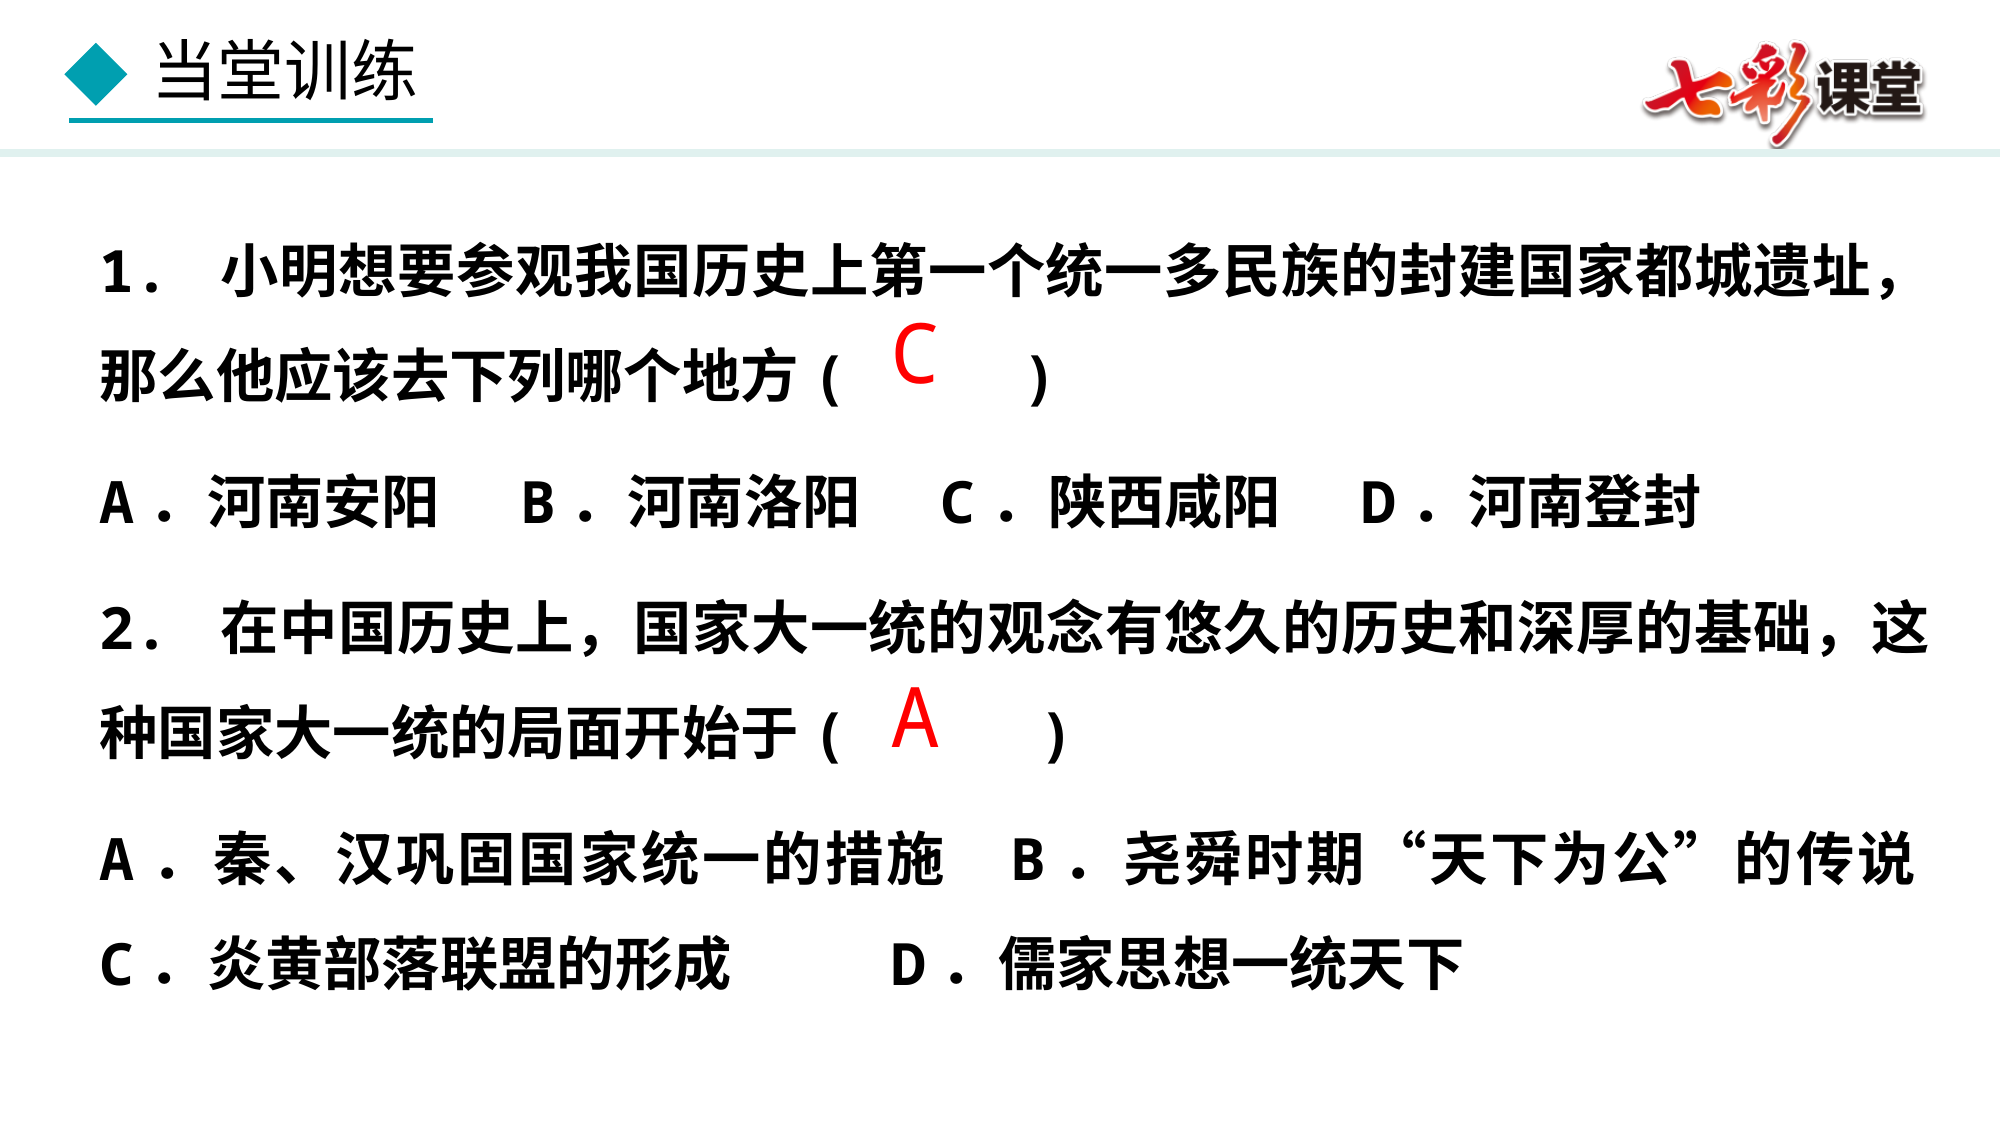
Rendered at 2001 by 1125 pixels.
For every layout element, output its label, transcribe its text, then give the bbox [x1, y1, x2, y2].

text_box 1. 小明想要参观我国历史上第一个统一多民族的封建国家都城遗址，那么他应该去下列哪个地方( ) A．河南安阳 B．河南洛阳 C．陕西咸阳 D．河南登封 2. 在中国历史上，国家大一统的观念有悠久的历史和深厚的基础，这种国家大一统的局面开始于( ) A．秦、汉巩固国家统一的措施 B．尧舜时期“天下为公”的传说C．炎黄部落联盟的形成 D．儒家思想一统天下 [84, 192, 1945, 1024]
text_box C [875, 292, 995, 408]
picture [1638, 35, 1932, 149]
text_box A [875, 656, 966, 772]
